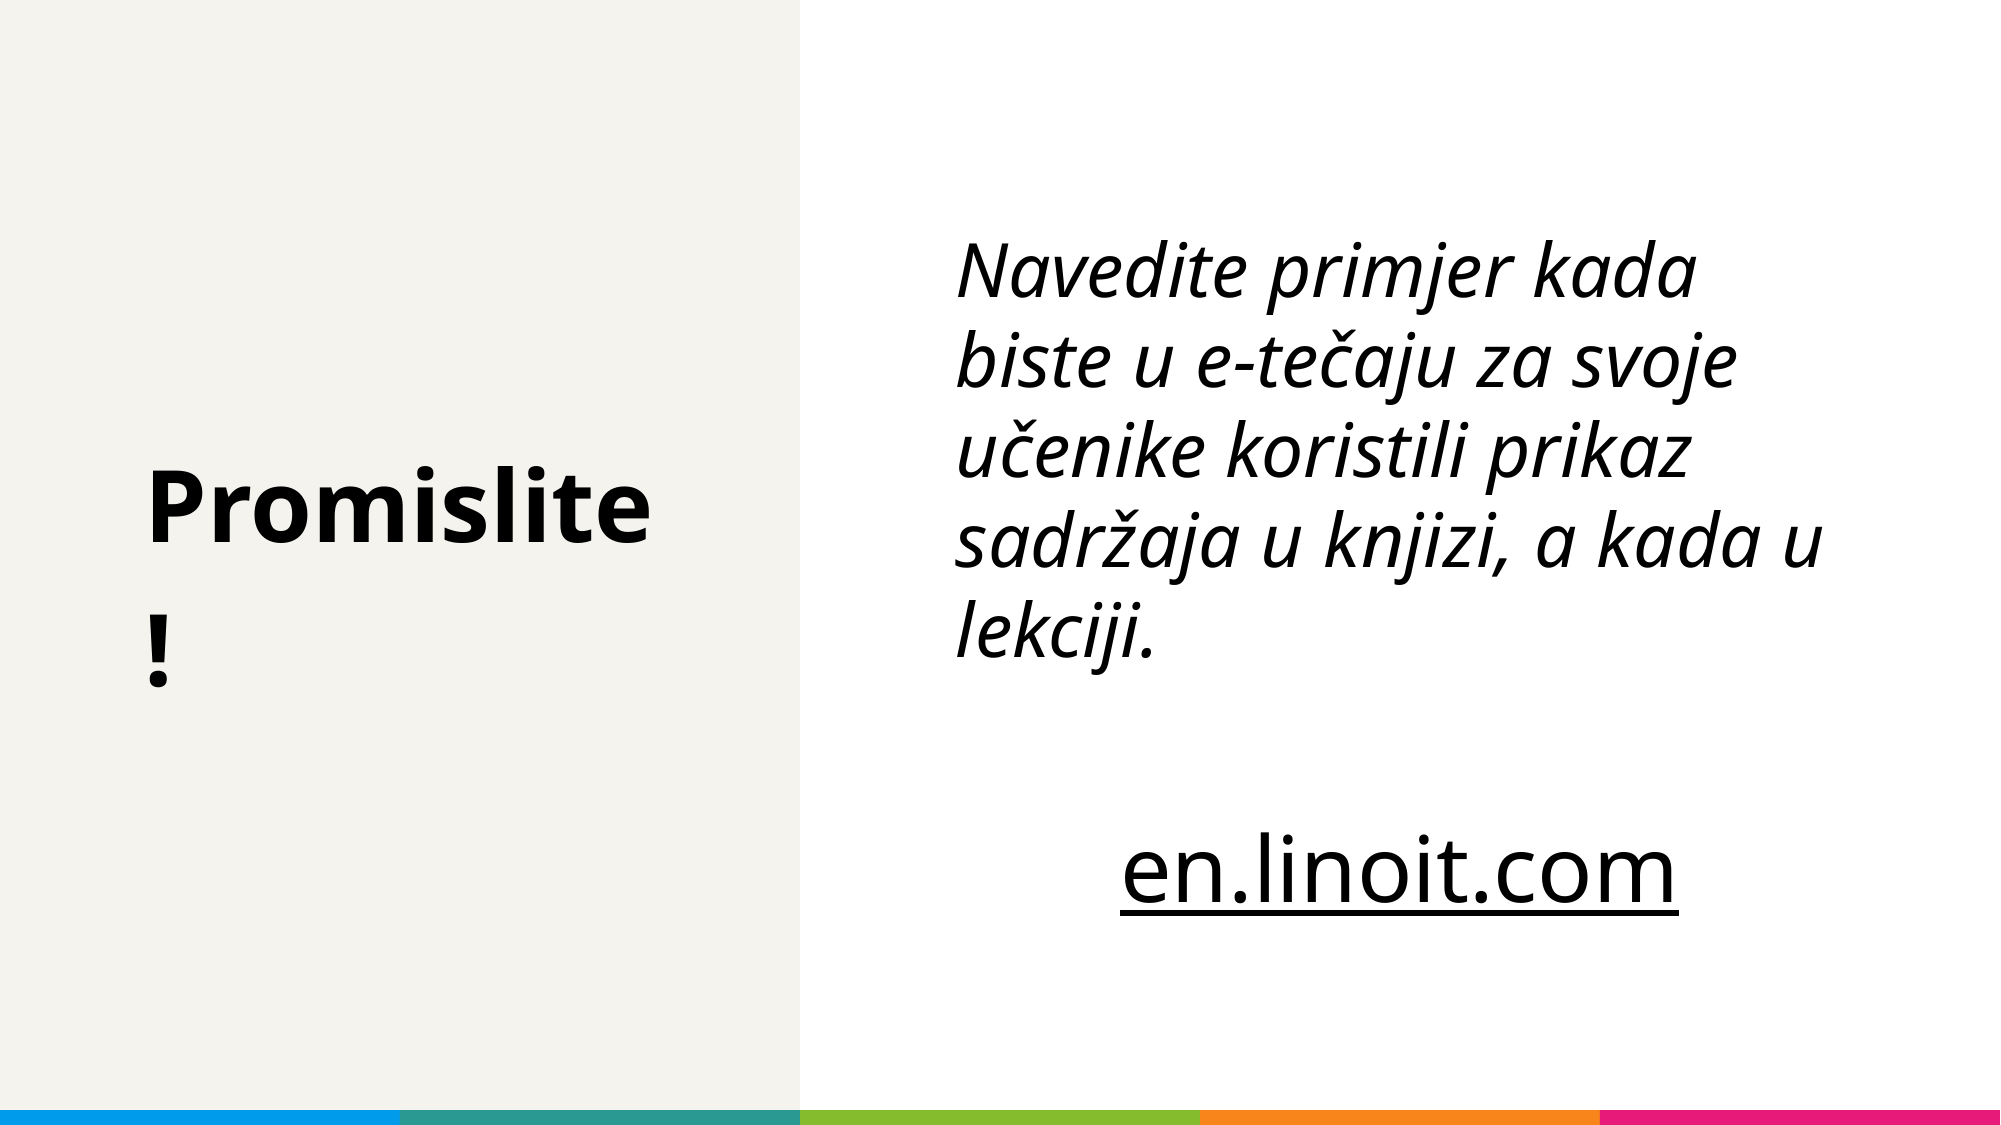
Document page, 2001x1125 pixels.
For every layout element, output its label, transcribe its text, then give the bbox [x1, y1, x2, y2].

list Navedite primjer kada biste u e-tečaju za svoje učenike koristili prikaz sadržaja u knjizi, a kada u lekciji. en.linoit.com [932, 149, 1883, 998]
title Promislite! [129, 149, 685, 975]
